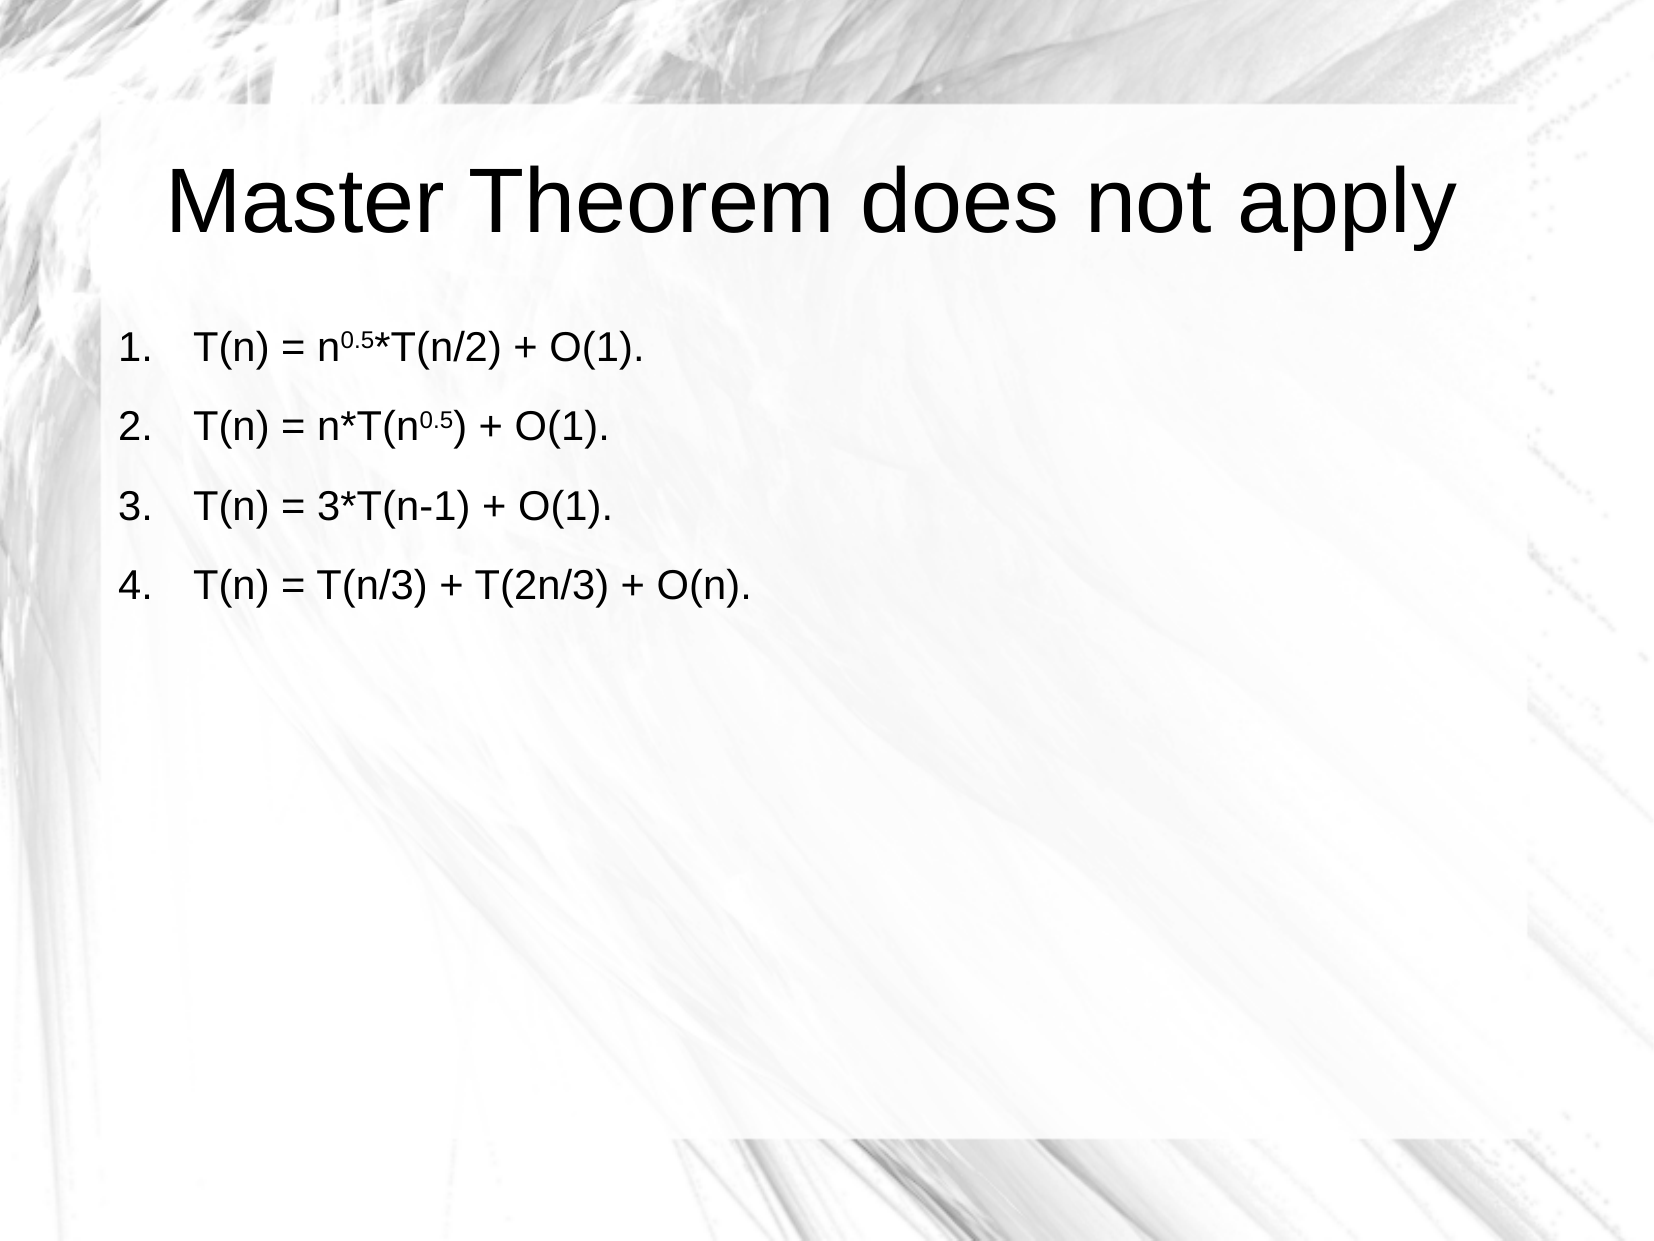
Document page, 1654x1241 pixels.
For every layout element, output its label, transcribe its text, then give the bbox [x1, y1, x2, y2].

title Master Theorem does not apply [118, 112, 1506, 281]
picture [0, 0, 1654, 1241]
list T(n) = n0.5*T(n/2) + O(1). T(n) = n*T(n0.5) + O(1). T(n) = 3*T(n-1) + O(1). T(n) = T(n/3) + T(2n/3) + O(n). [118, 319, 1571, 1102]
